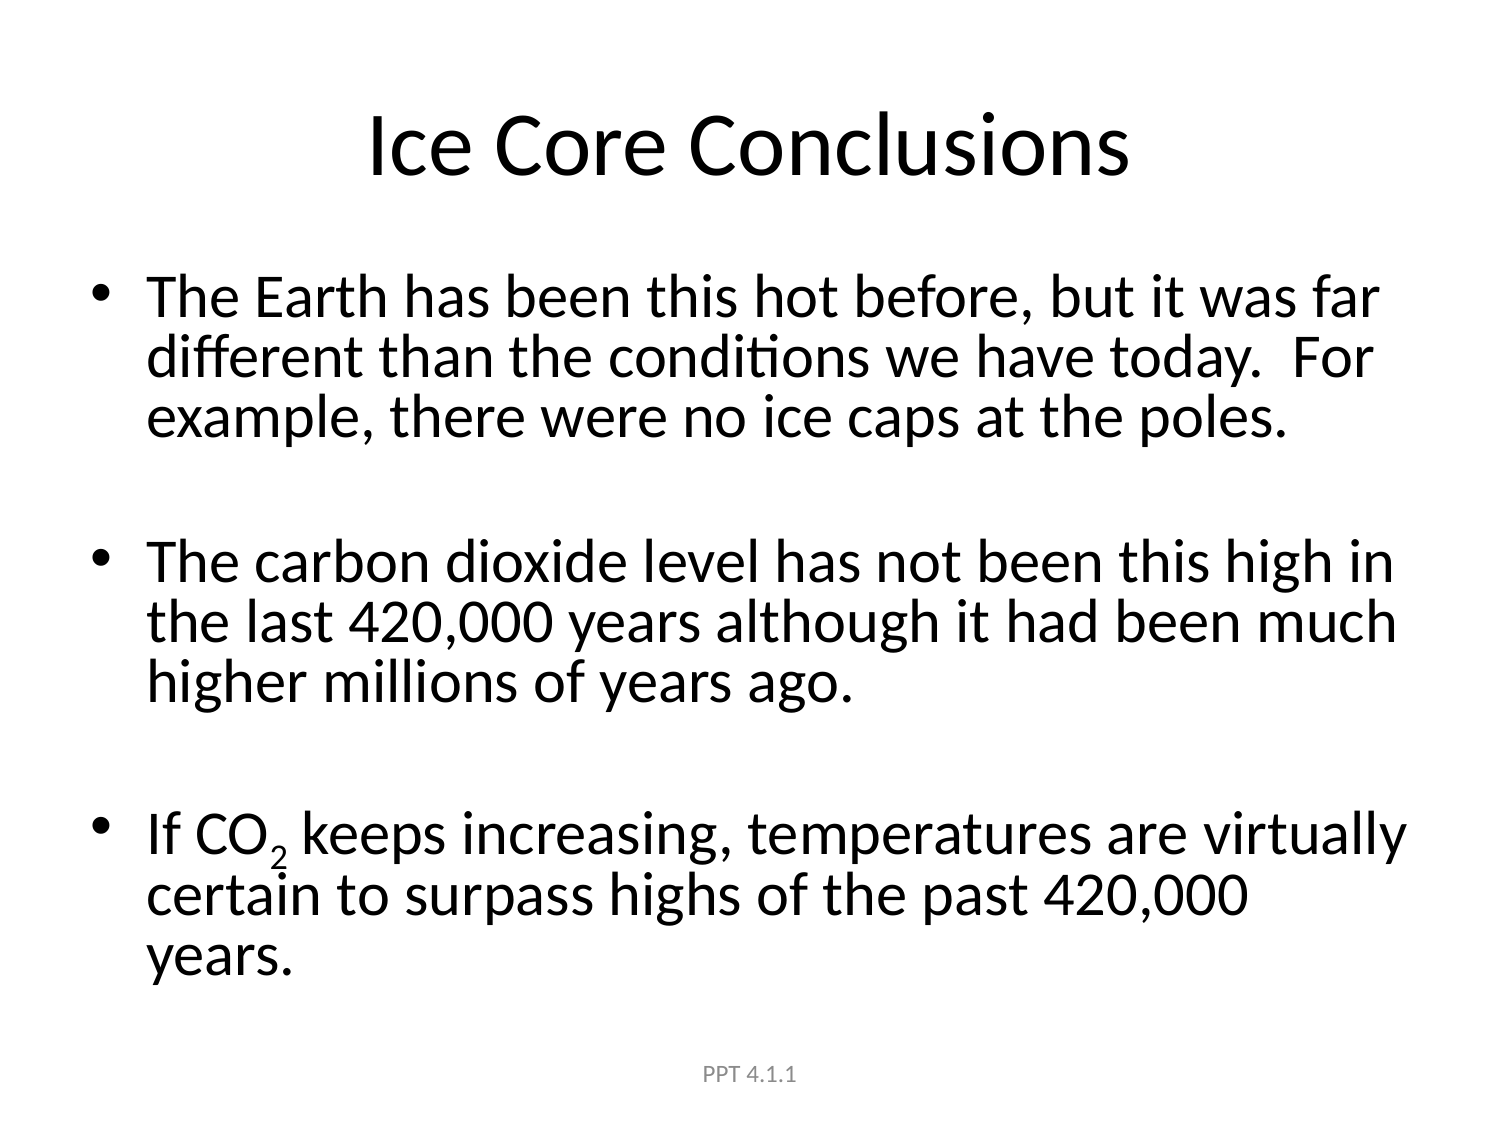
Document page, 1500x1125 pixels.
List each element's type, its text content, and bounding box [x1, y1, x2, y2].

footer PPT 4.1.1 [512, 1042, 988, 1103]
title Ice Core Conclusions [75, 45, 1425, 233]
list The Earth has been this hot before, but it was far different than the conditions we have today. For example, there were no ice caps at the poles. The carbon dioxide level has not been this high in the last 420,000 years although it had been much higher millions of years ago. If CO2 keeps increasing, temperatures are virtually certain to surpass highs of the past 420,000 years. [75, 262, 1425, 1005]
